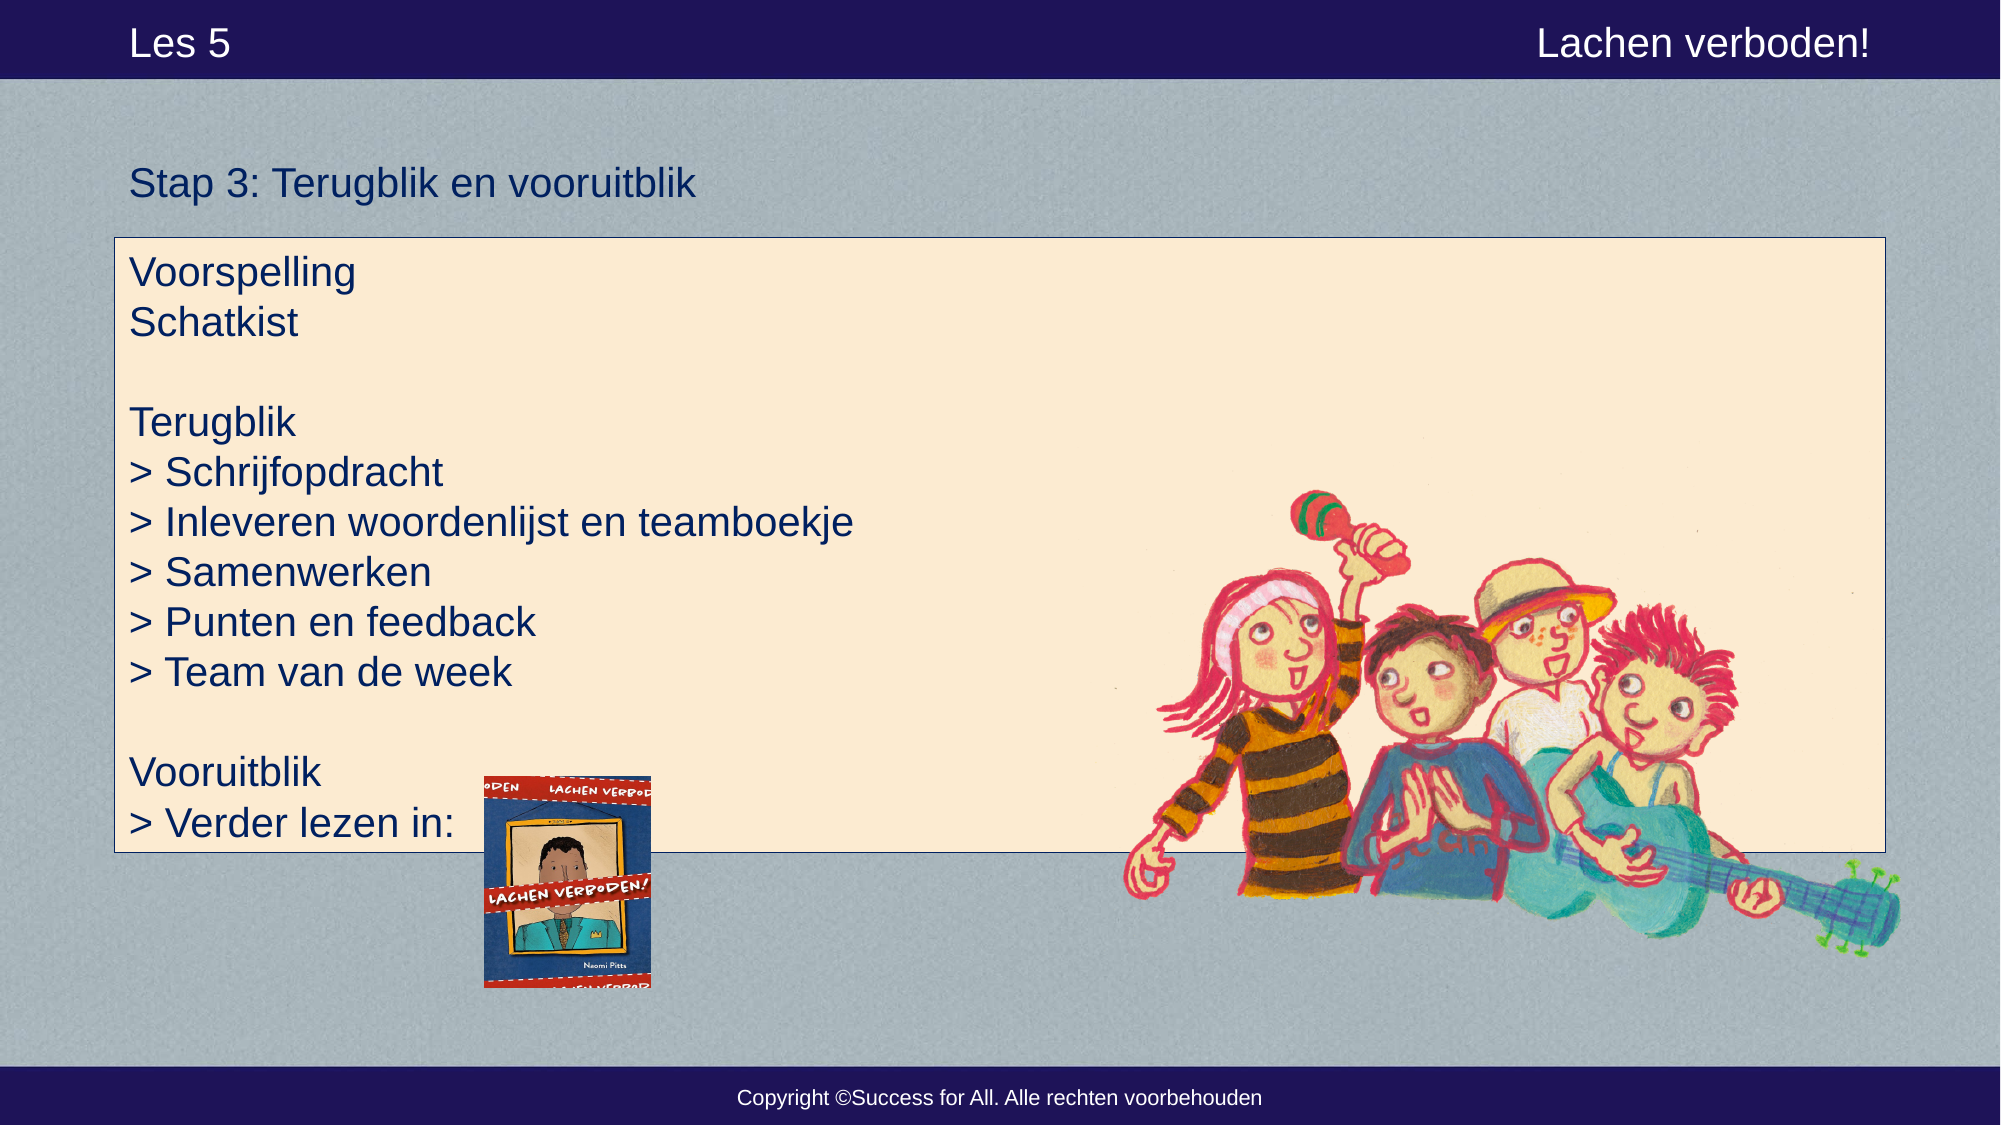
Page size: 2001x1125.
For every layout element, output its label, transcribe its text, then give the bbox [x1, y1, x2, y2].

text_box Voorspelling Schatkist Terugblik > Schrijfopdracht > Inleveren woordenlijst en teamboekje > Samenwerken > Punten en feedback > Team van de week Vooruitblik > Verder lezen in: [114, 237, 1886, 853]
text_box Lachen verboden! [999, 8, 1886, 123]
picture [0, 0, 2001, 1125]
text_box Les 5 [114, 8, 354, 73]
text_box Copyright ©Success for All. Alle rechten voorbehouden [0, 1076, 2000, 1125]
text_box Stap 3: Terugblik en vooruitblik [113, 148, 1635, 214]
